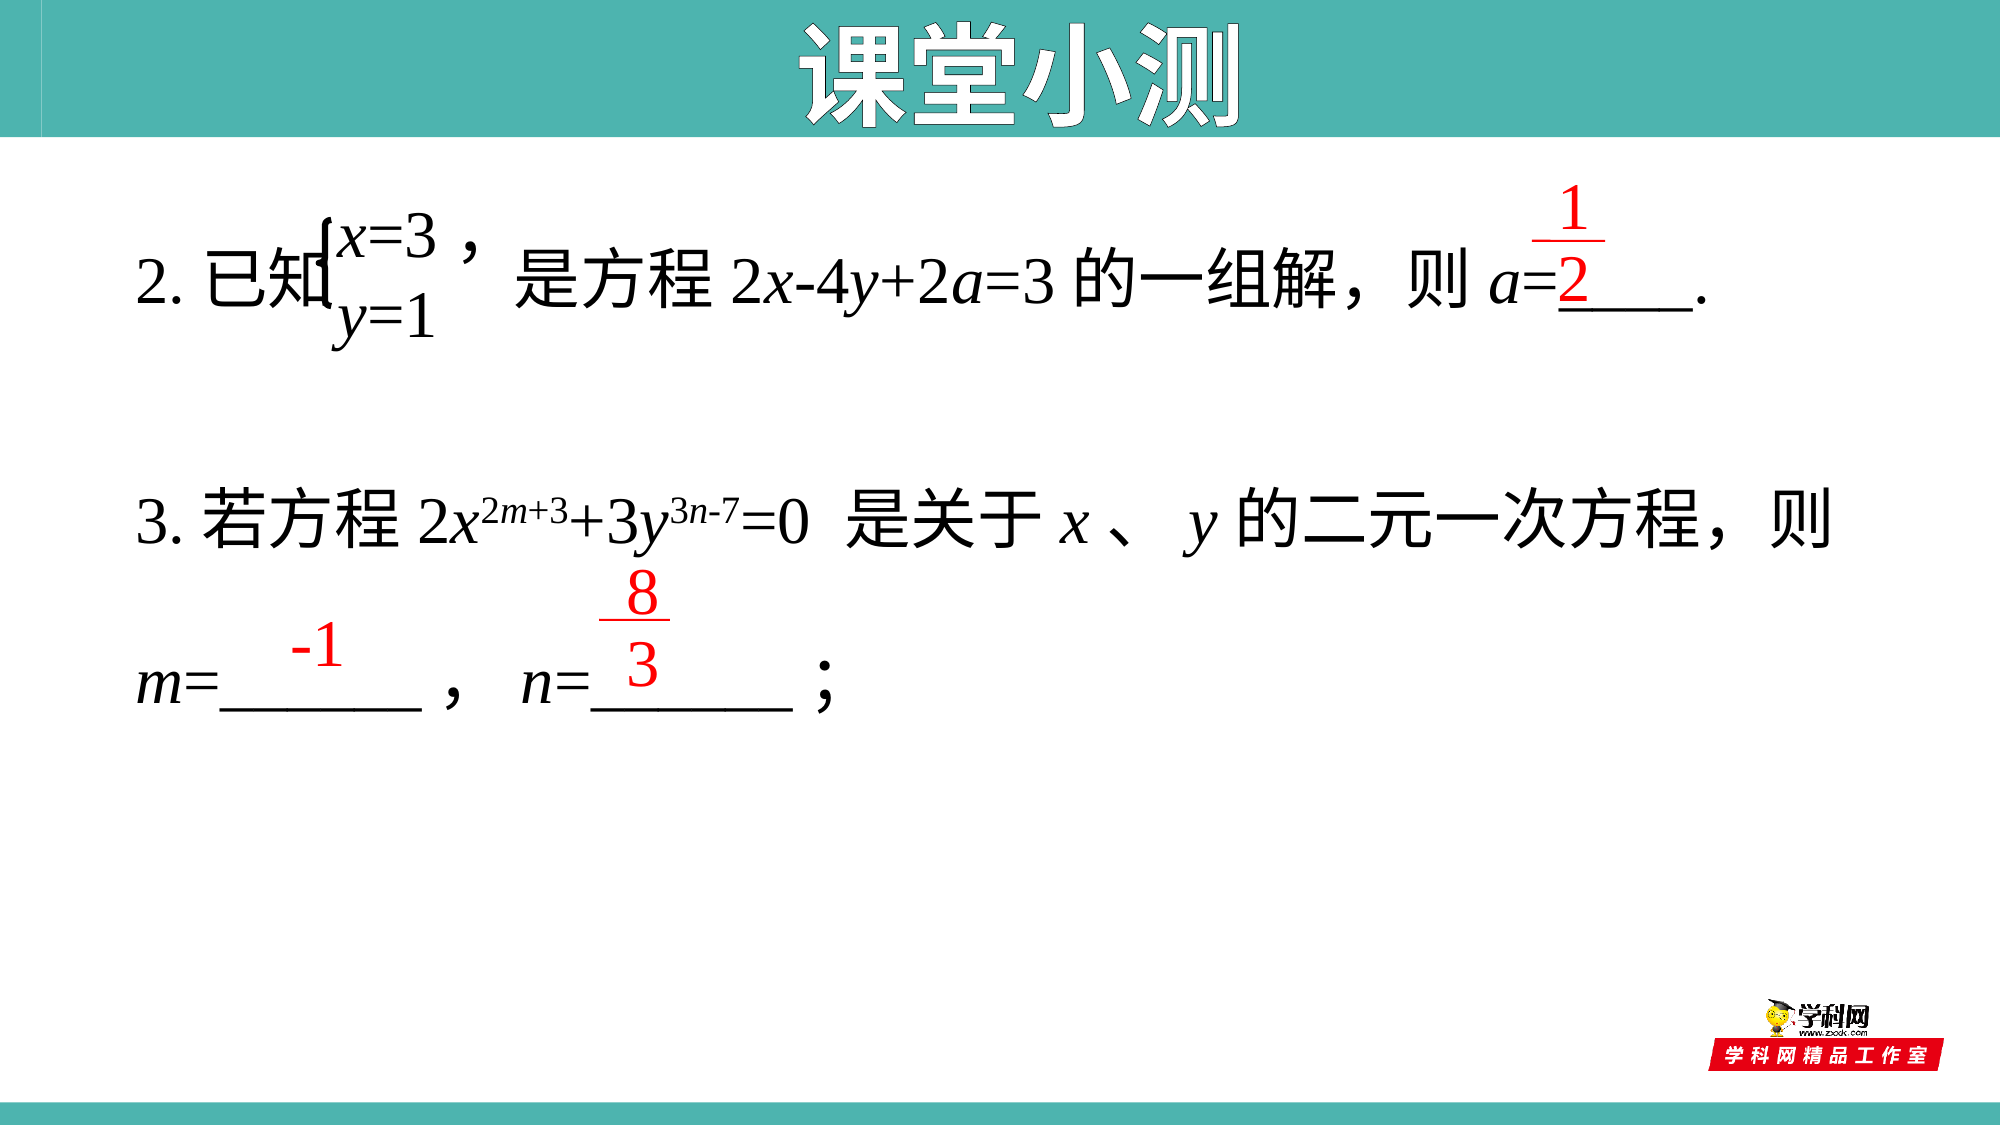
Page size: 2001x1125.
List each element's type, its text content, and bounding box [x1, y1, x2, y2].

text_box -1 [275, 592, 361, 688]
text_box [1525, 163, 1606, 325]
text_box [0, 0, 2000, 138]
text_box 2.已知 是方程2x-4y+2a=3的一组解，则a=____. 3.若方程2x2m+3+3y3n-7=0 是关于x、y的二元一次方程，则m=______，n=______； [120, 149, 1871, 725]
picture [1708, 1038, 1944, 1071]
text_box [594, 549, 676, 711]
text_box [0, 1100, 2000, 1125]
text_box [318, 183, 529, 361]
picture [1766, 999, 1869, 1037]
